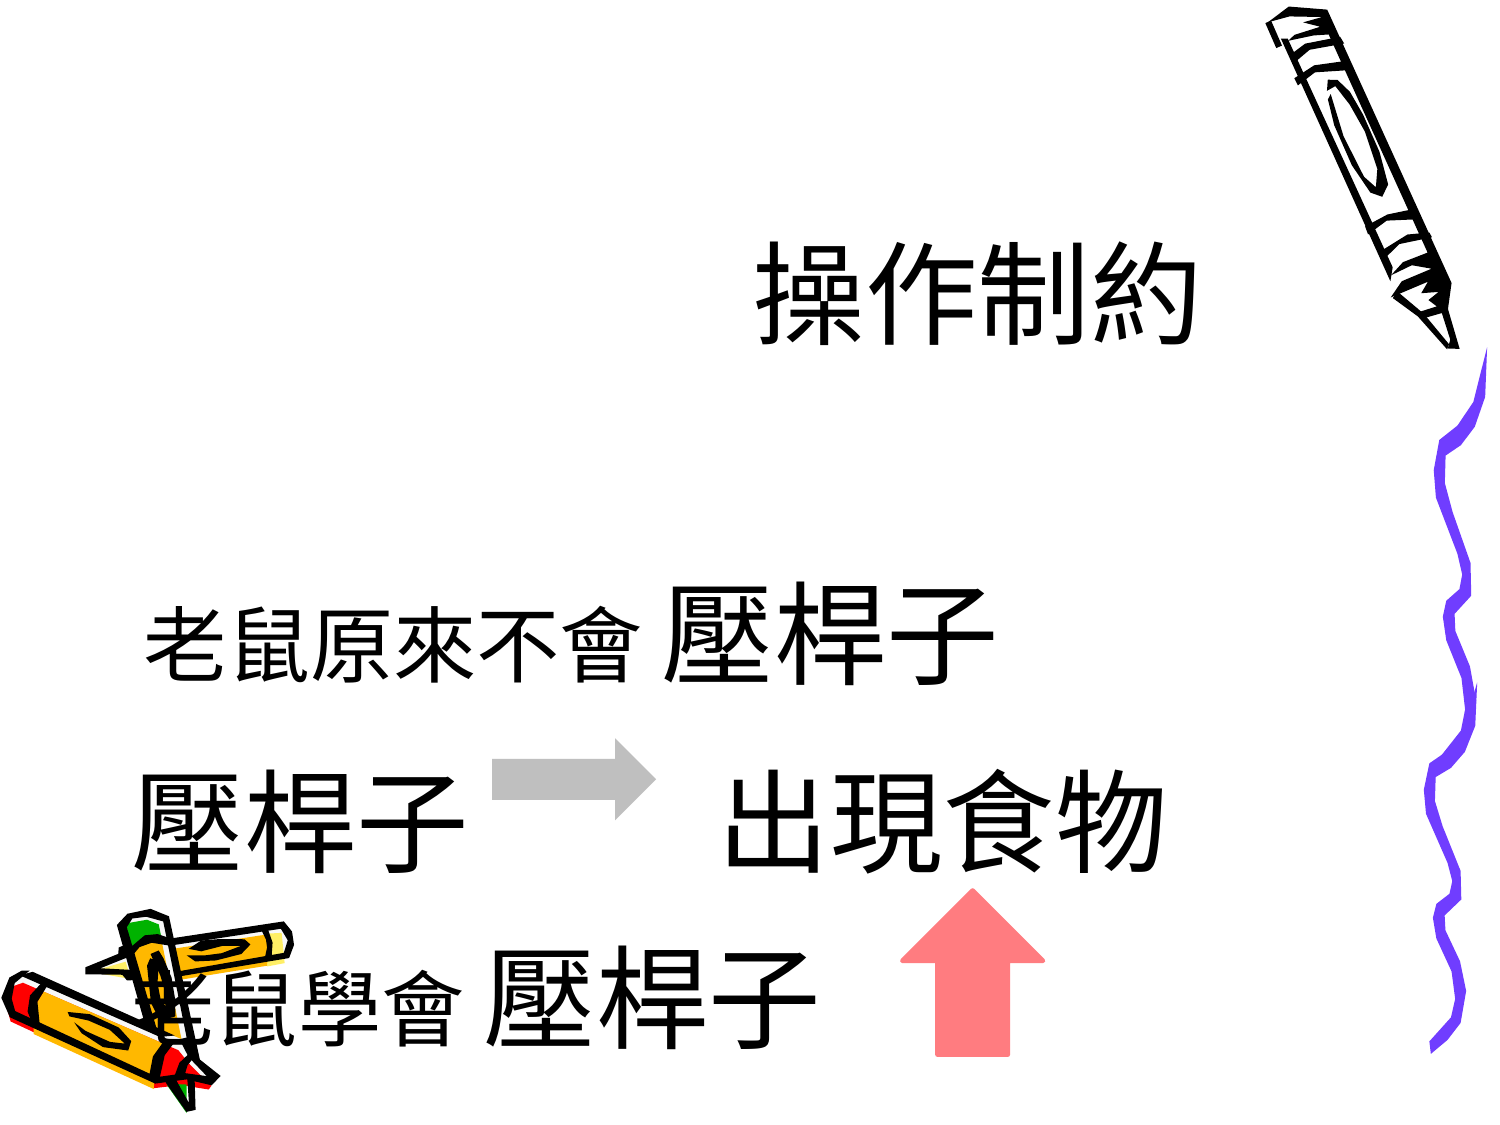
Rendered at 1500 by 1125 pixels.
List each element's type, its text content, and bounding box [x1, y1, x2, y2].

text_box 老鼠原來不會 壓桿子 [128, 421, 1231, 707]
text_box 老鼠學會 壓桿子 [117, 785, 1219, 1070]
text_box [492, 738, 657, 785]
text_box 操作制約 [738, 81, 1383, 367]
text_box 壓桿子 [117, 609, 586, 785]
text_box [902, 890, 1043, 1055]
text_box 出現食物 [703, 609, 1289, 895]
